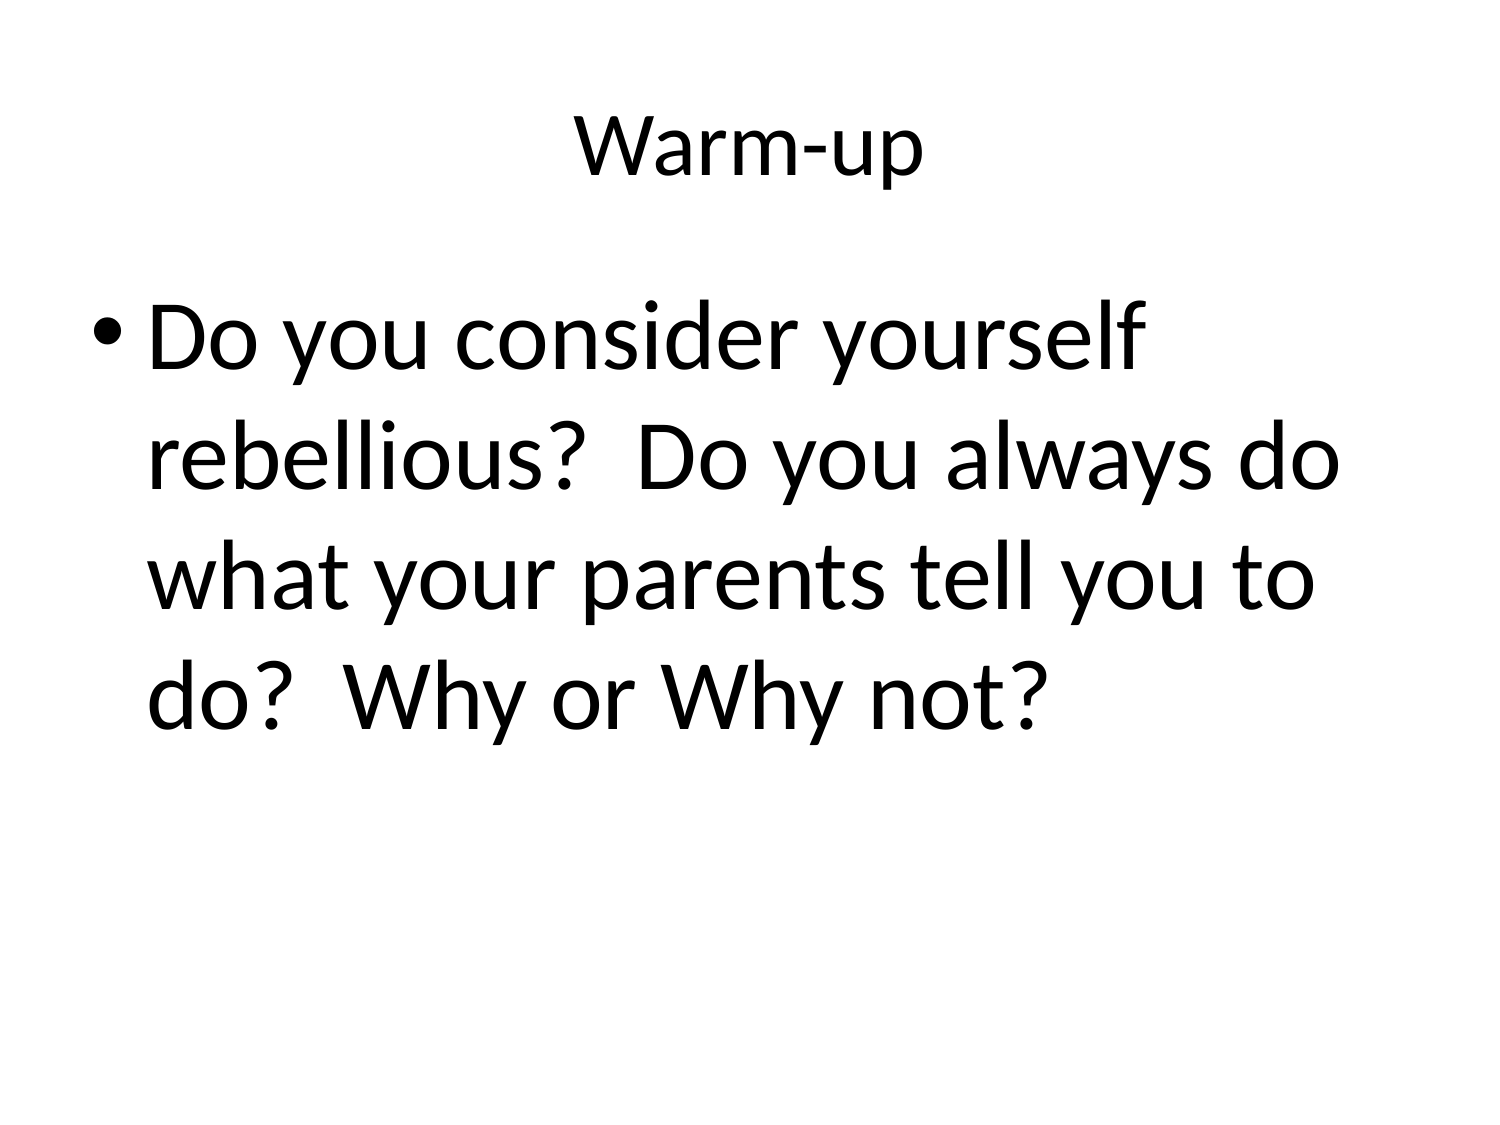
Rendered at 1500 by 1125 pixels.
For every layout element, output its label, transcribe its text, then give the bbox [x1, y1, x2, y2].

title Warm-up [75, 45, 1425, 233]
list Do you consider yourself rebellious? Do you always do what your parents tell you to do? Why or Why not? [75, 262, 1425, 1005]
